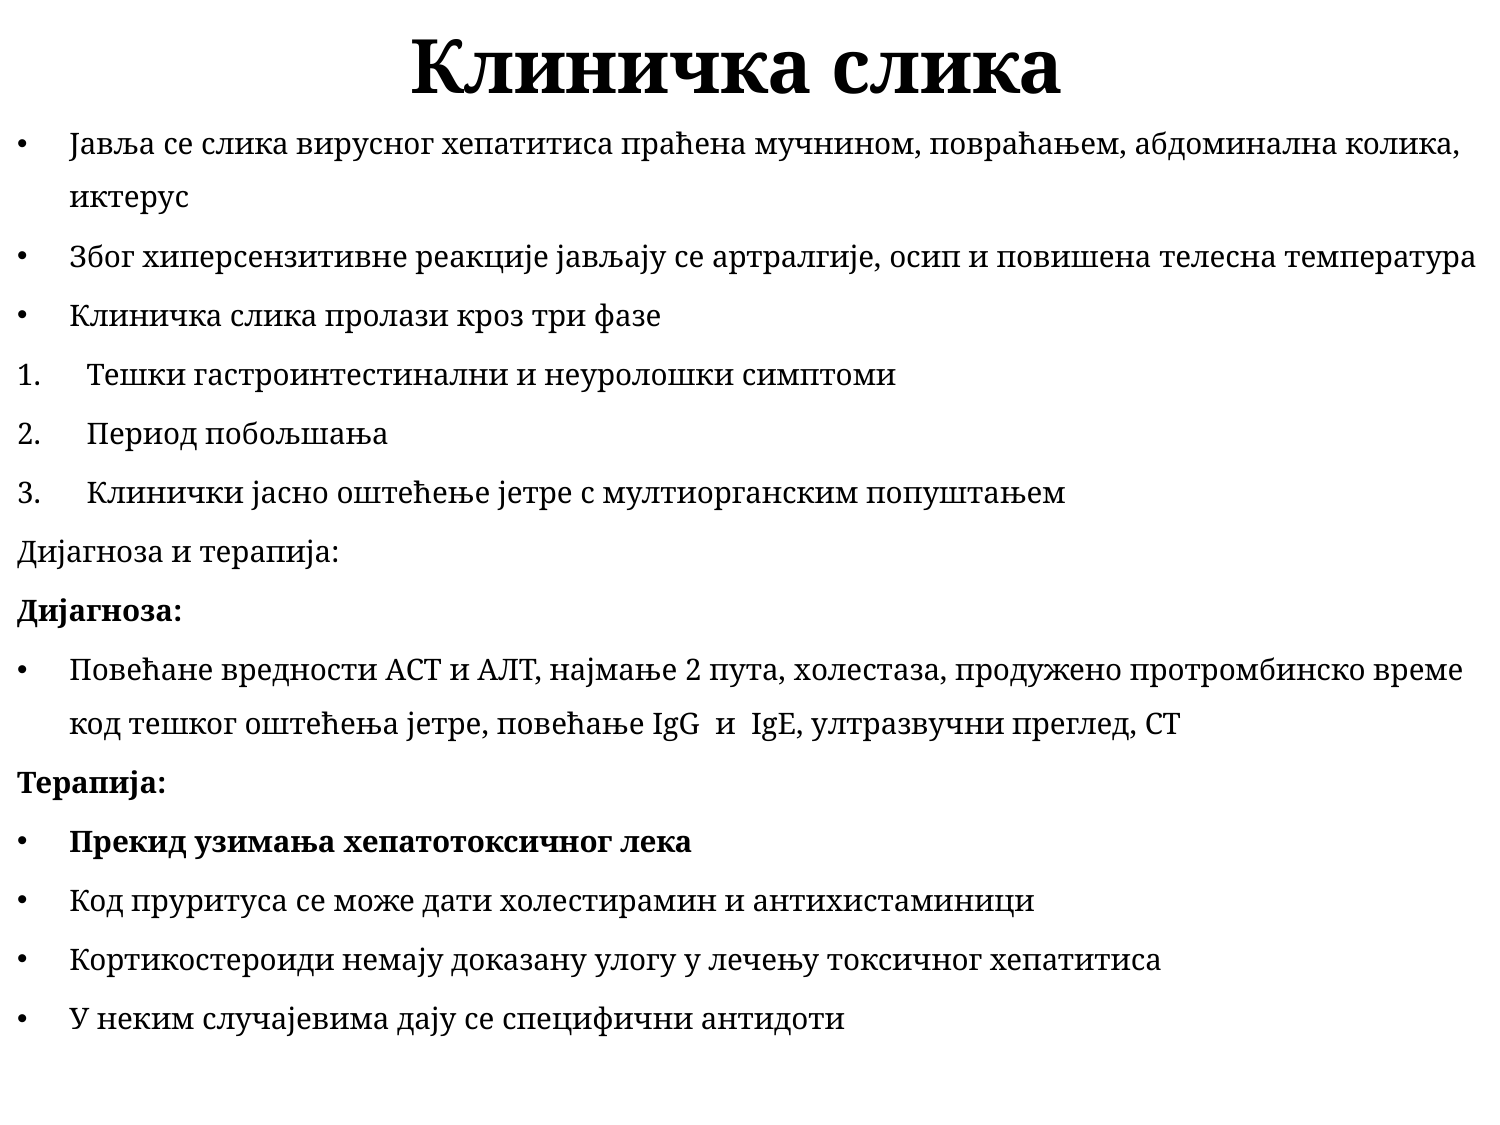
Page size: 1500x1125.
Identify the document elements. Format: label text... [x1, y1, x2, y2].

title Клиничка слика [62, 2, 1413, 99]
list Јавља се слика вирусног хепатитиса праћена мучнином, повраћањем, абдоминална колика, иктерус Због хиперсензитивне реакције јављају се артралгије, осип и повишена телесна температура Клиничка слика пролази кроз три фазе Тешки гастроинтестинални и неуролошки симптоми Период побољшања Клинички јасно оштећење јетре с мултиорганским попуштањем Дијагноза и терапија: Дијагноза: Повећане вредности АСТ и АЛТ, најмање 2 пута, холестаза, продужено протромбинско време код тешког оштећења јетре, повећање IgG и IgE, ултразвучни преглед, CT Терапија: Прекид узимања хепатотоксичног лека Код пруритуса се може дати холестирамин и антихистаминици Кортикостероиди немају доказану улогу у лечењу токсичног хепатитиса У неким случајевима дају се специфични антидоти [2, 99, 1500, 1100]
